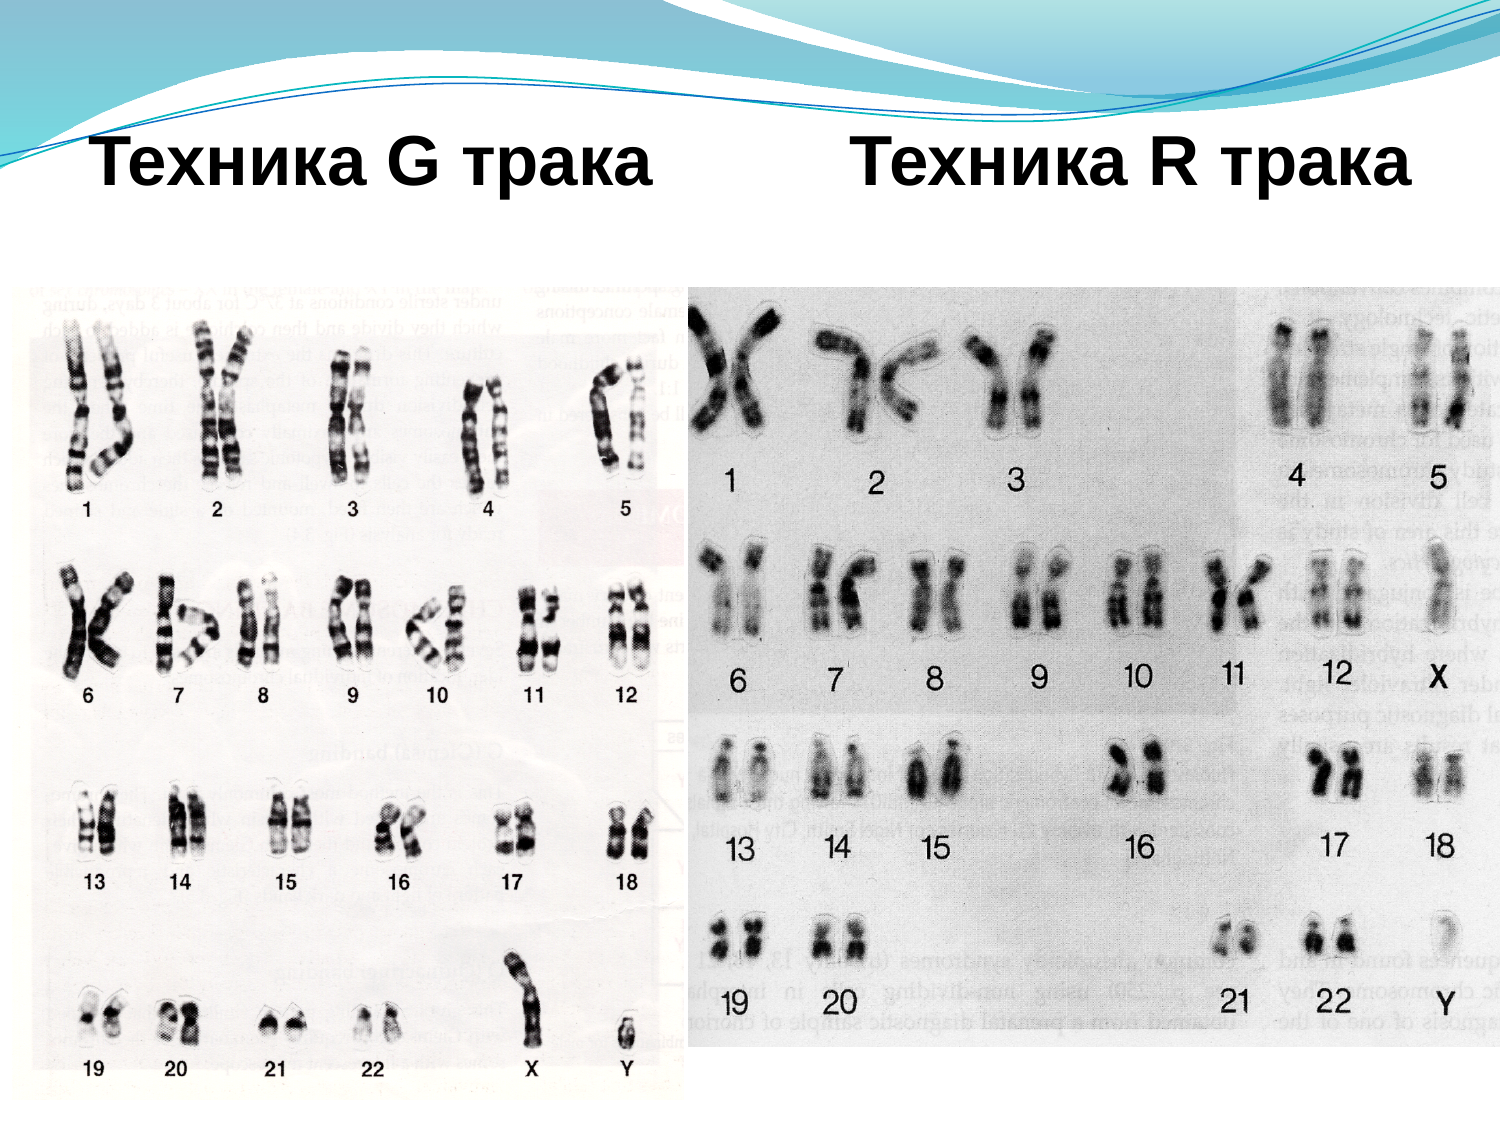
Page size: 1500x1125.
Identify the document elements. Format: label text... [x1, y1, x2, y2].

picture [12, 287, 684, 1100]
title Техника G трака Техника R трака [0, 50, 1500, 200]
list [688, 287, 1500, 1048]
